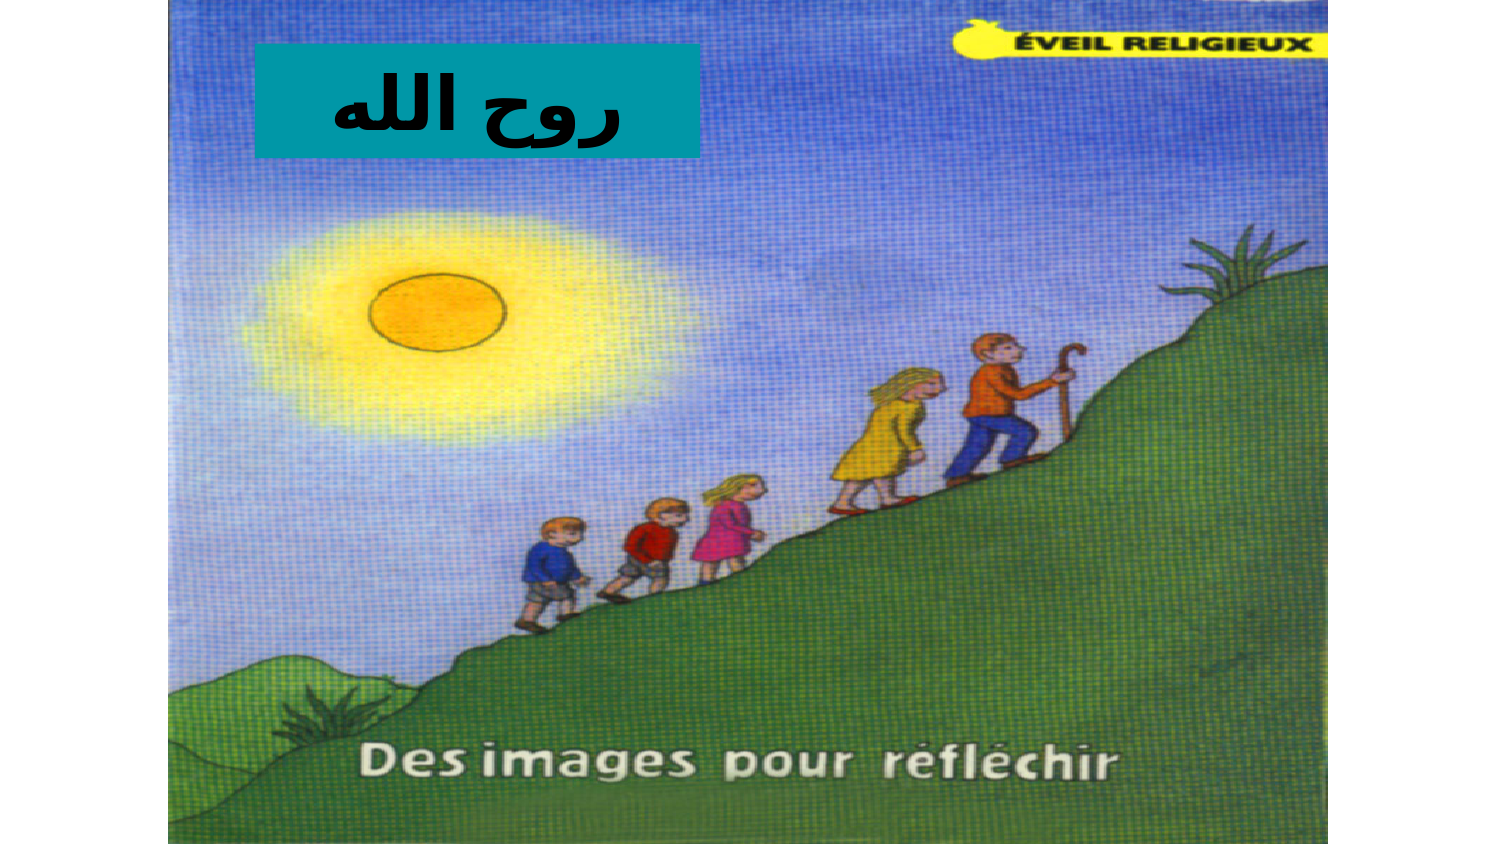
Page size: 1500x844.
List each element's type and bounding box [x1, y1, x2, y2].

picture [168, 0, 1328, 844]
